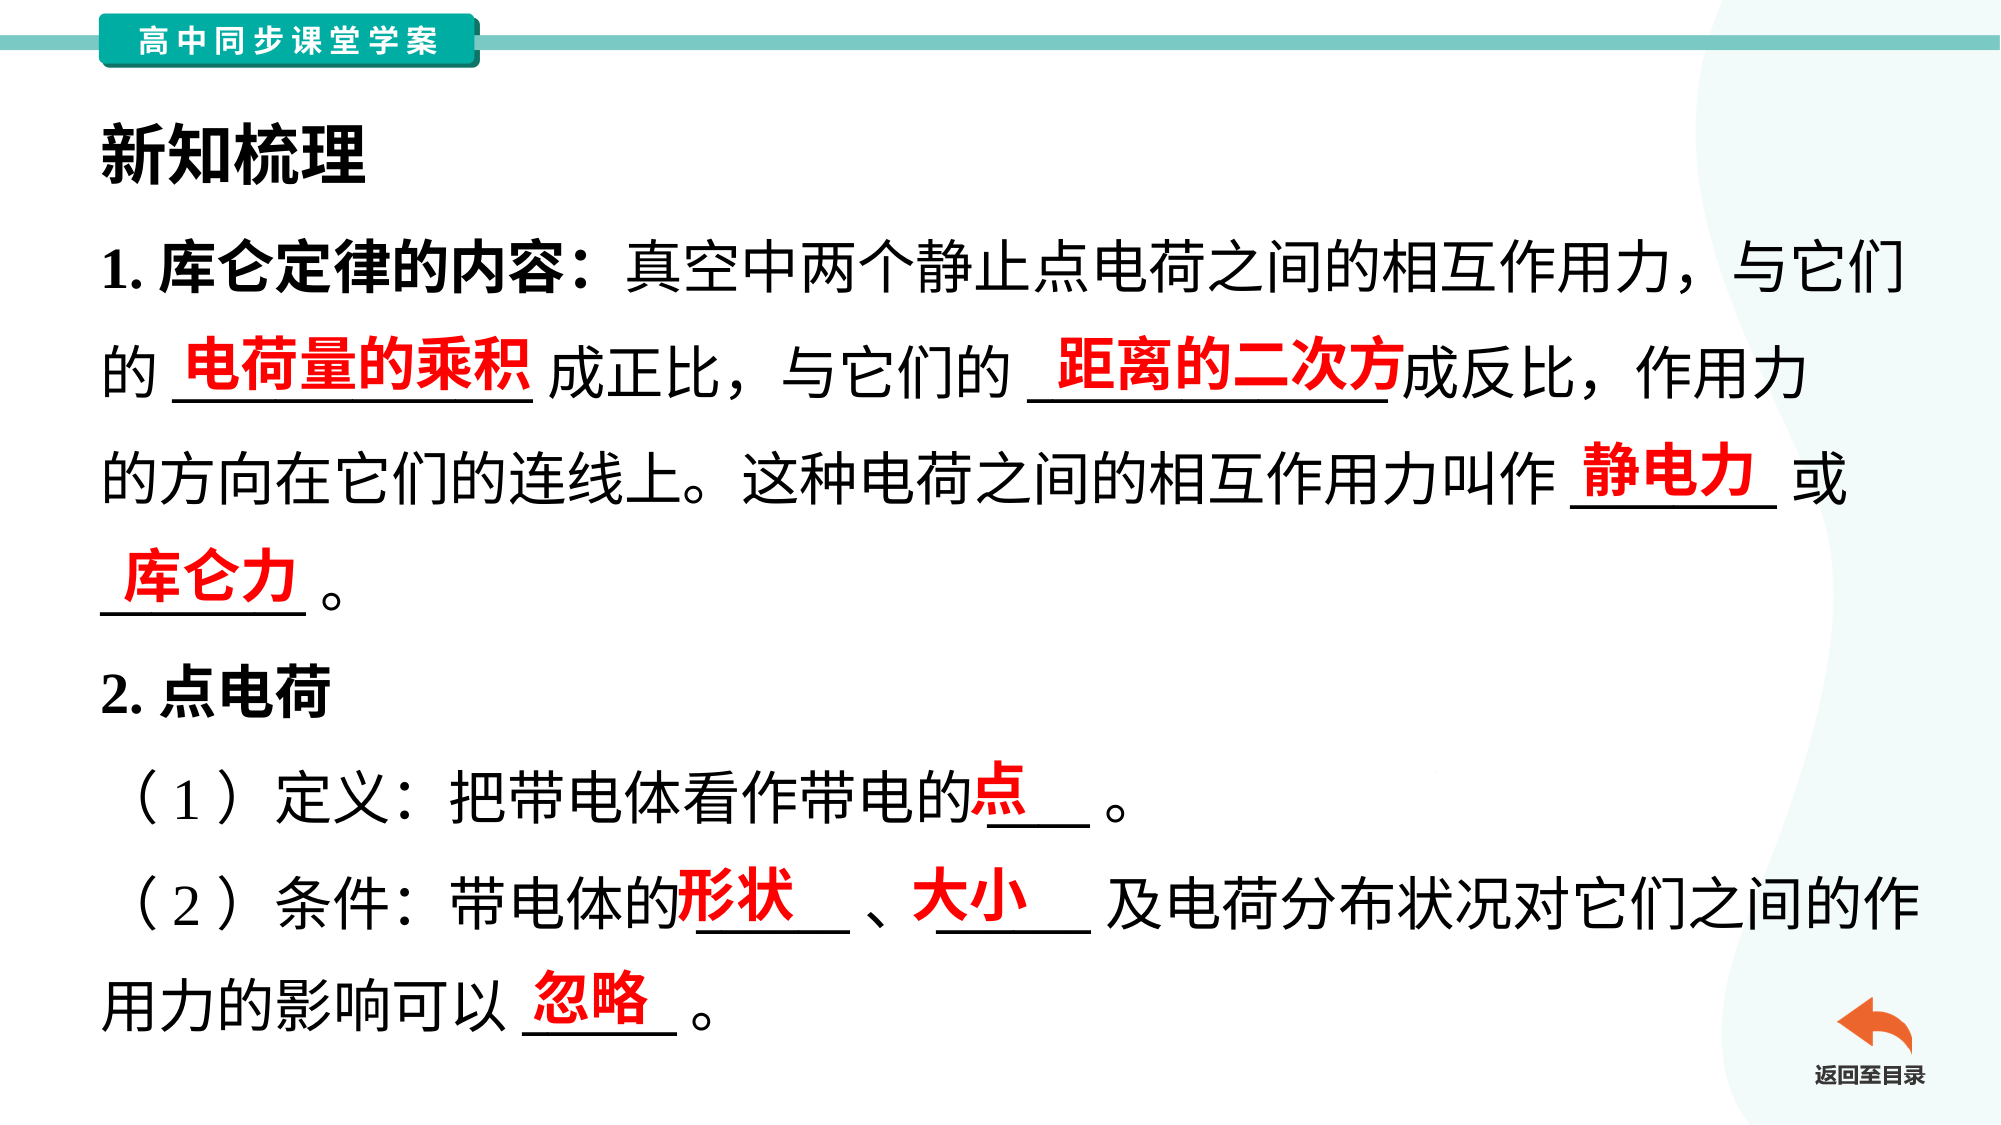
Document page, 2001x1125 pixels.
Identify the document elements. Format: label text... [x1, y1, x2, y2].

text_box 1.库仑定律的内容：真空中两个静止点电荷之间的相互作用力，与它们 的______________成正比，与它们的______________成反比，作用力 的方向在它们的连线上。这种电荷之间的相互作用力叫作________或 ________。 2.点电荷 （1）定义：把带电体看作带电的____。 （2）条件：带电体的______、______及电荷分布状况对它们之间的作 用力的影响可以______。 [100, 193, 1899, 1029]
text_box 形状 [656, 826, 816, 918]
text_box 电荷量的乘积 [160, 295, 555, 386]
text_box 库仑力 [102, 507, 321, 599]
text_box 新知梳理 [100, 76, 1899, 193]
text_box 静电力 [1560, 401, 1779, 493]
text_box 大小 [889, 826, 1050, 918]
text_box 点 [948, 720, 1049, 811]
text_box 忽略 [510, 929, 671, 1020]
text_box 距离的二次方 [1035, 295, 1430, 386]
picture [0, 0, 2000, 1125]
